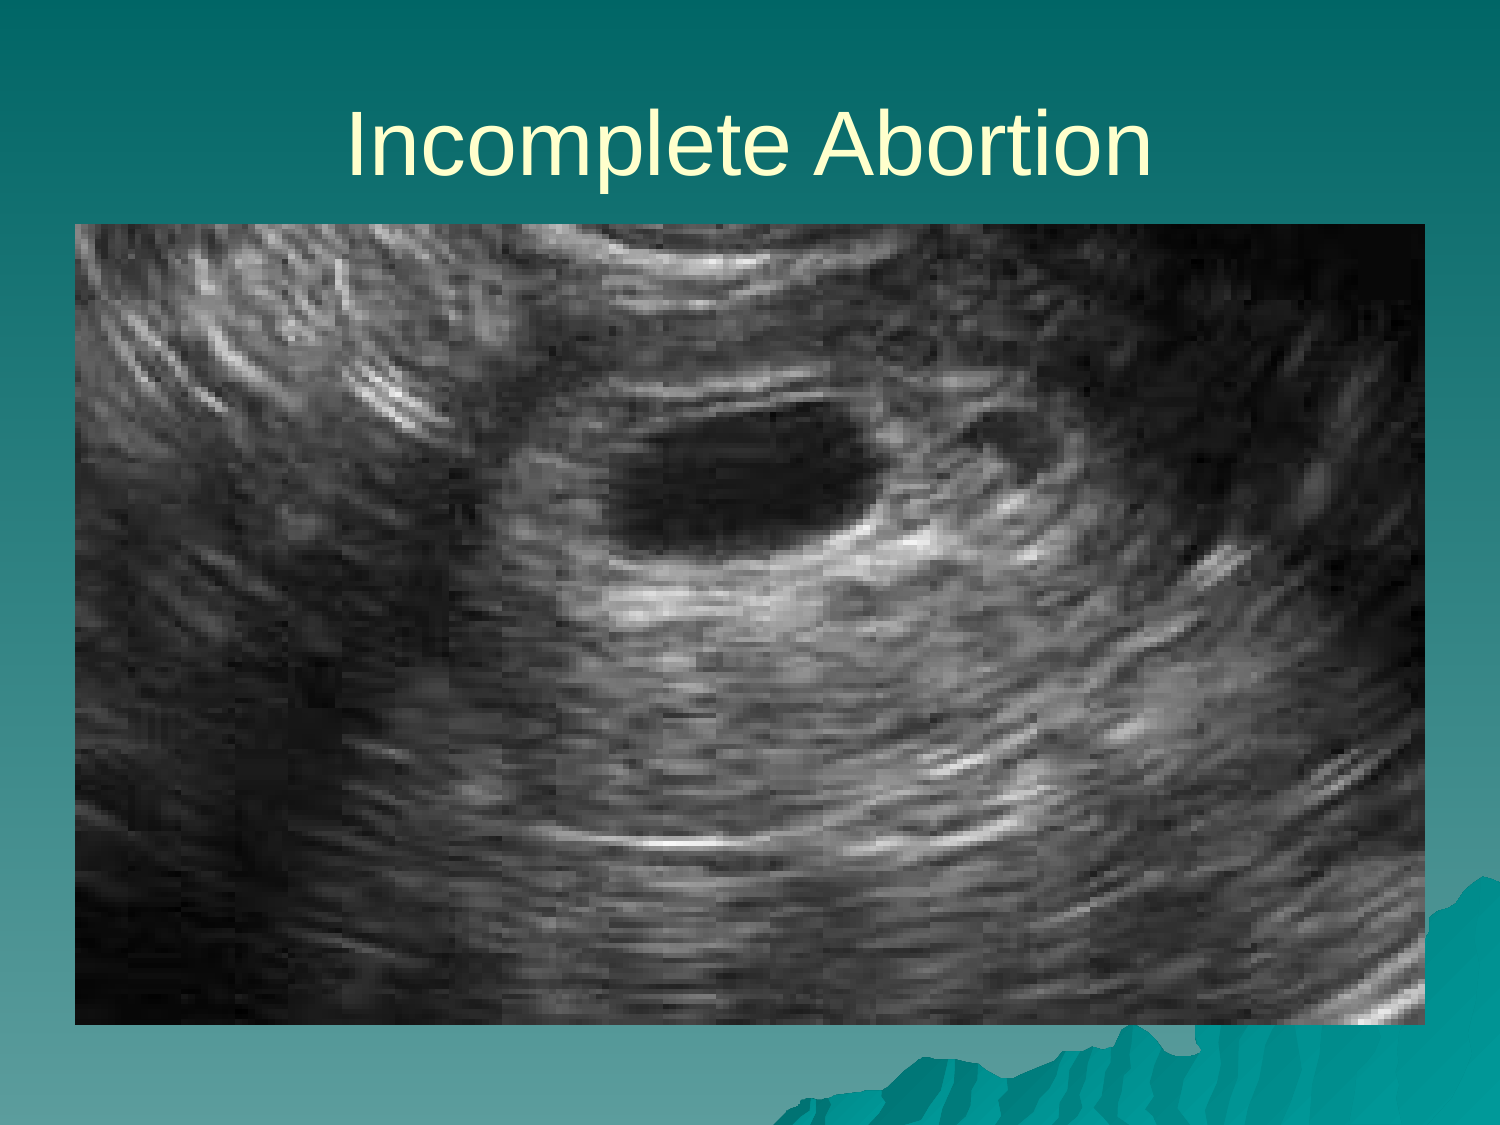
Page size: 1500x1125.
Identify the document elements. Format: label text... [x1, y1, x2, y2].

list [74, 224, 1426, 1026]
title Incomplete Abortion [74, 45, 1426, 224]
